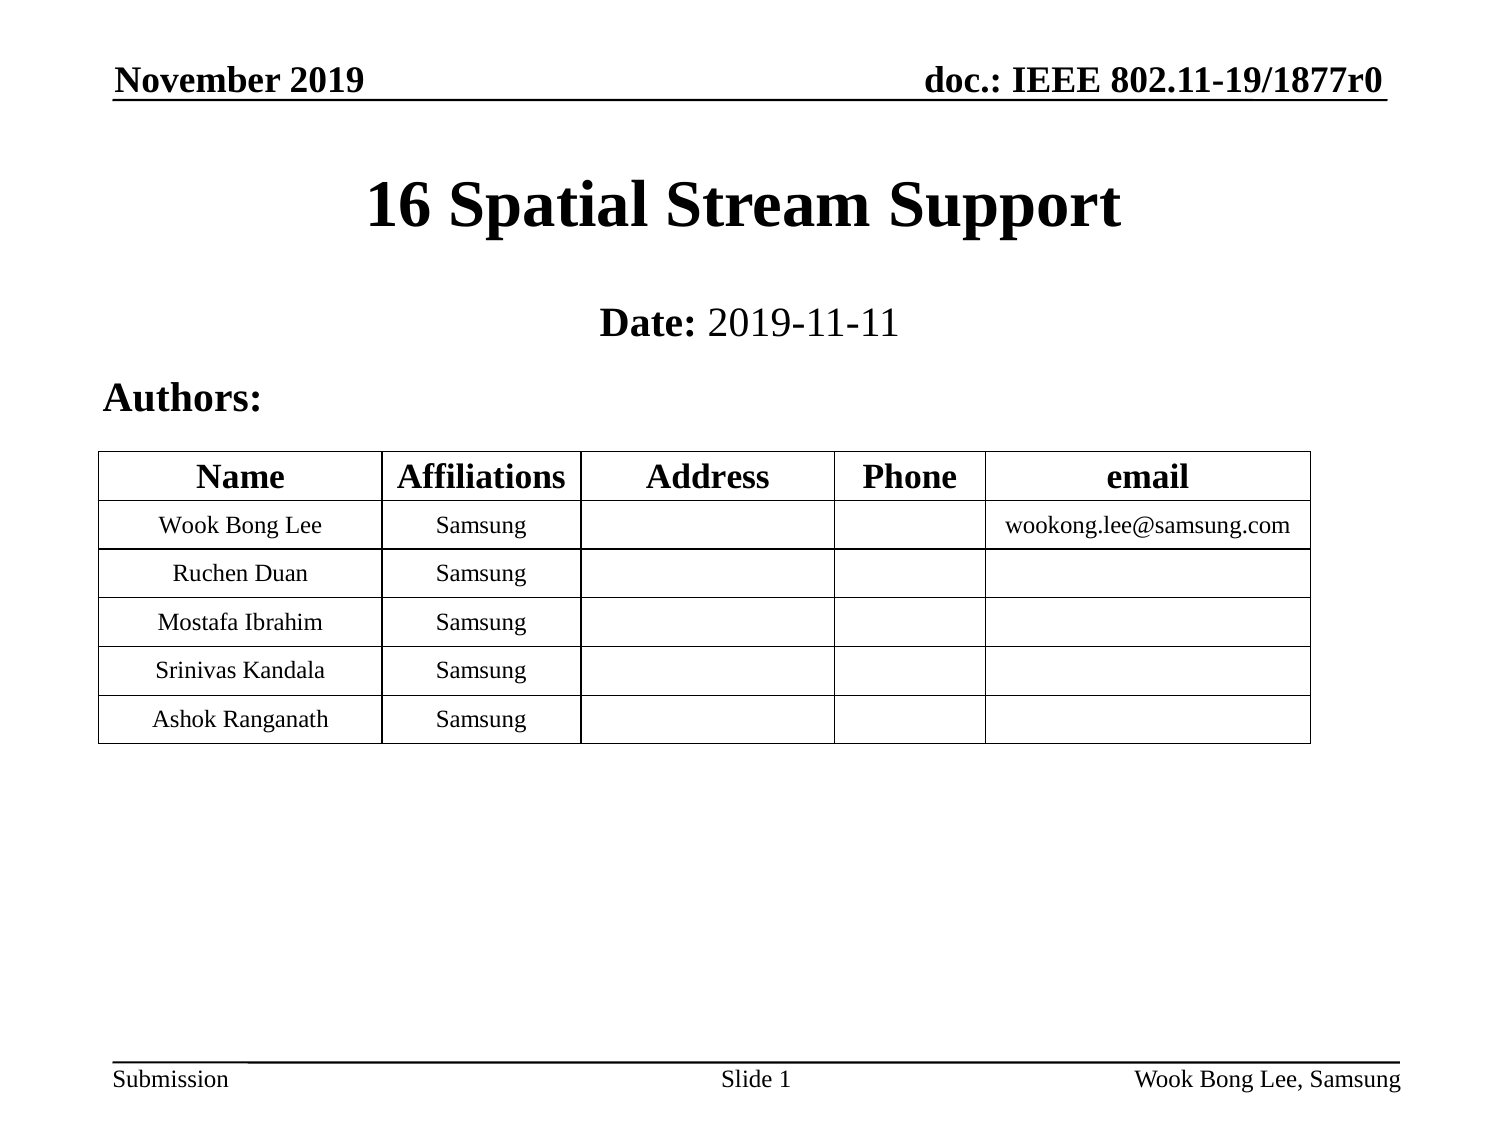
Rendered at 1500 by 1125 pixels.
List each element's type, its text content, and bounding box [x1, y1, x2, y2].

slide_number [114, 54, 368, 101]
list Date: 2019-11-11 [112, 287, 1388, 351]
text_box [85, 451, 1412, 1068]
slide_number Slide 1 [712, 1077, 800, 1093]
footer Wook Bong Lee, Samsung [1130, 1077, 1402, 1093]
title 16 Spatial Stream Support [62, 112, 1426, 288]
text_box Authors: [87, 362, 325, 425]
